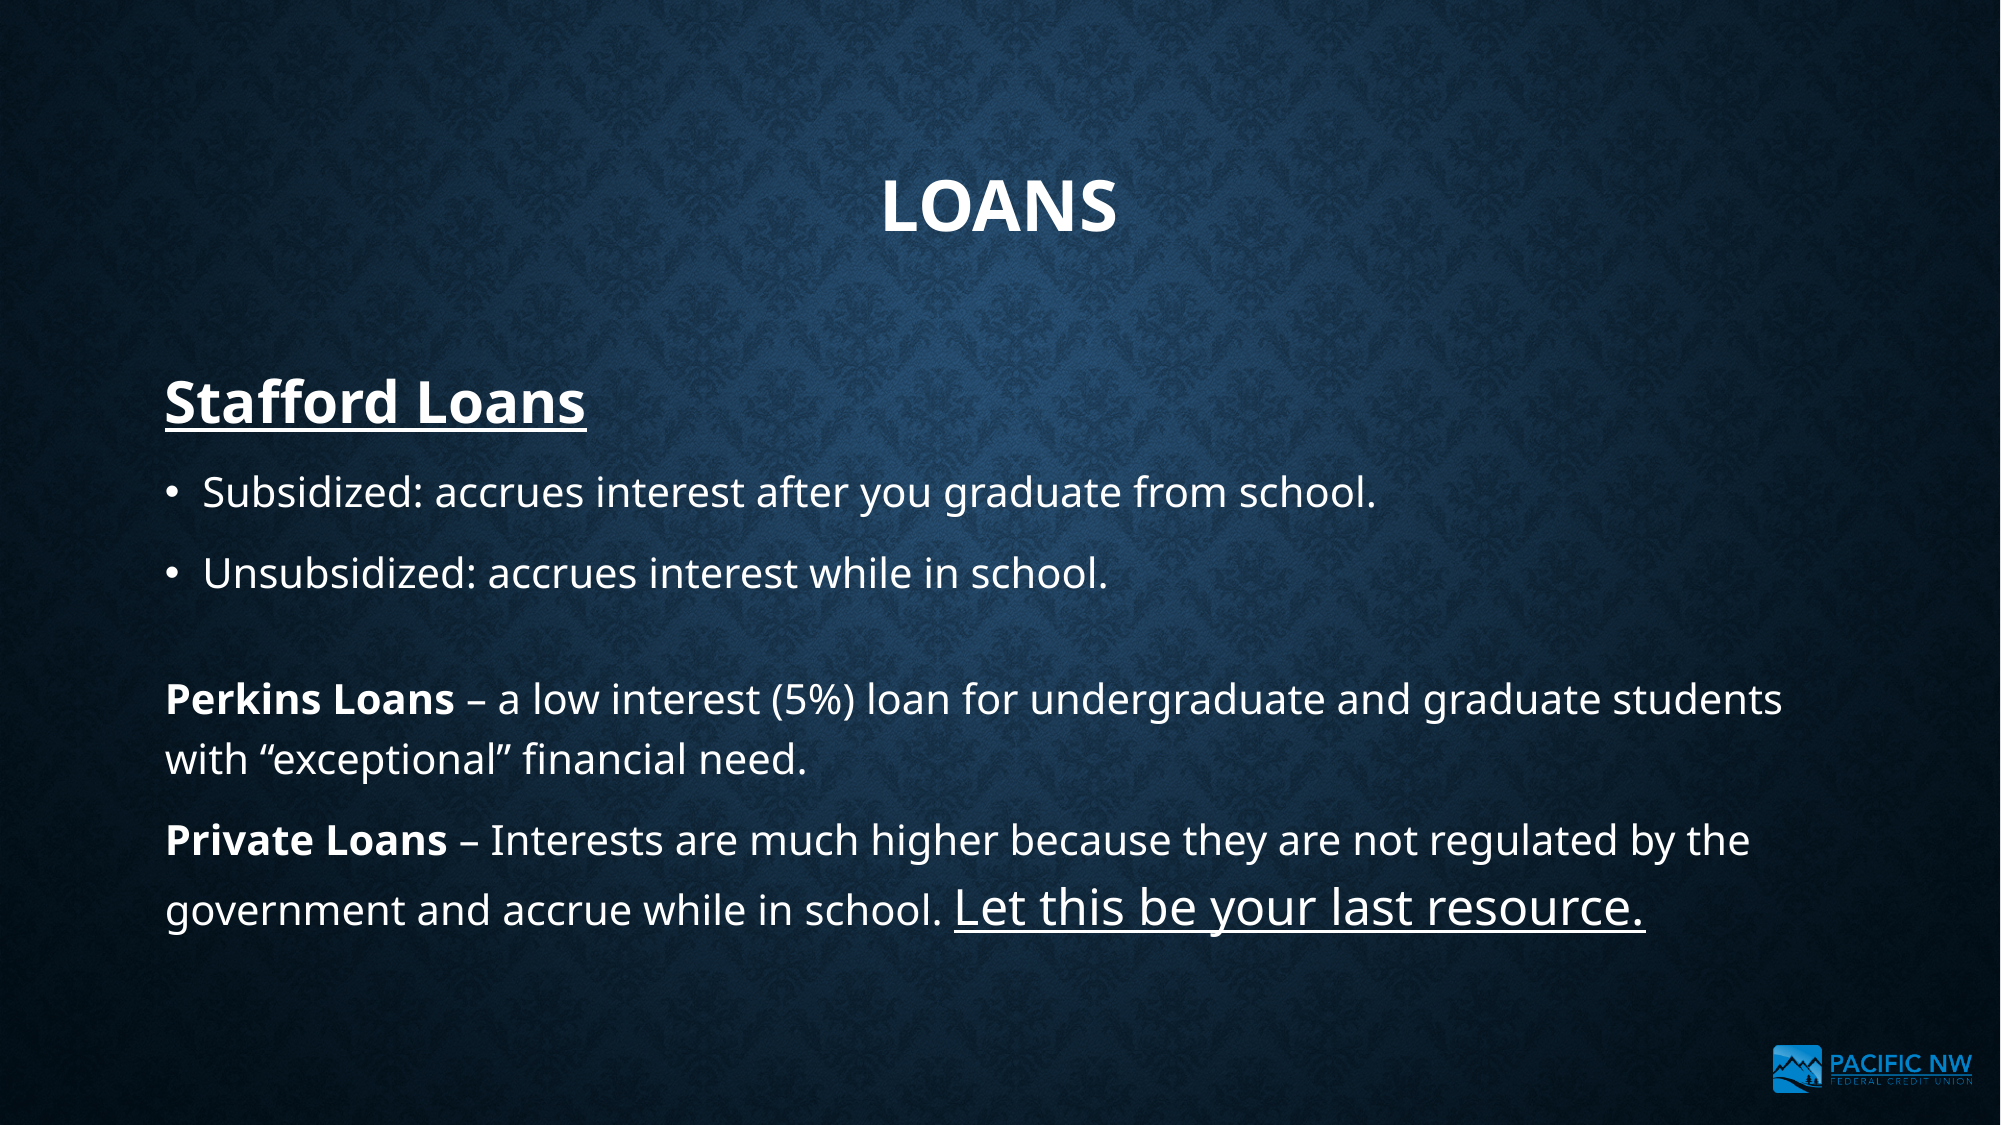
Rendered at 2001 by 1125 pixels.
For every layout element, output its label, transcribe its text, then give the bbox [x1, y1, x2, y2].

picture [1779, 1045, 1973, 1094]
list Stafford Loans Subsidized: accrues interest after you graduate from school. Unsubsidized: accrues interest while in school. Perkins Loans – a low interest (5%) loan for undergraduate and graduate students with “exceptional” financial need. Private Loans – Interests are much higher because they are not regulated by the government and accrue while in school. Let this be your last resource. [149, 343, 1849, 950]
picture [1773, 1045, 1817, 1068]
picture [1775, 1066, 1785, 1072]
title Loans [149, 99, 1849, 318]
